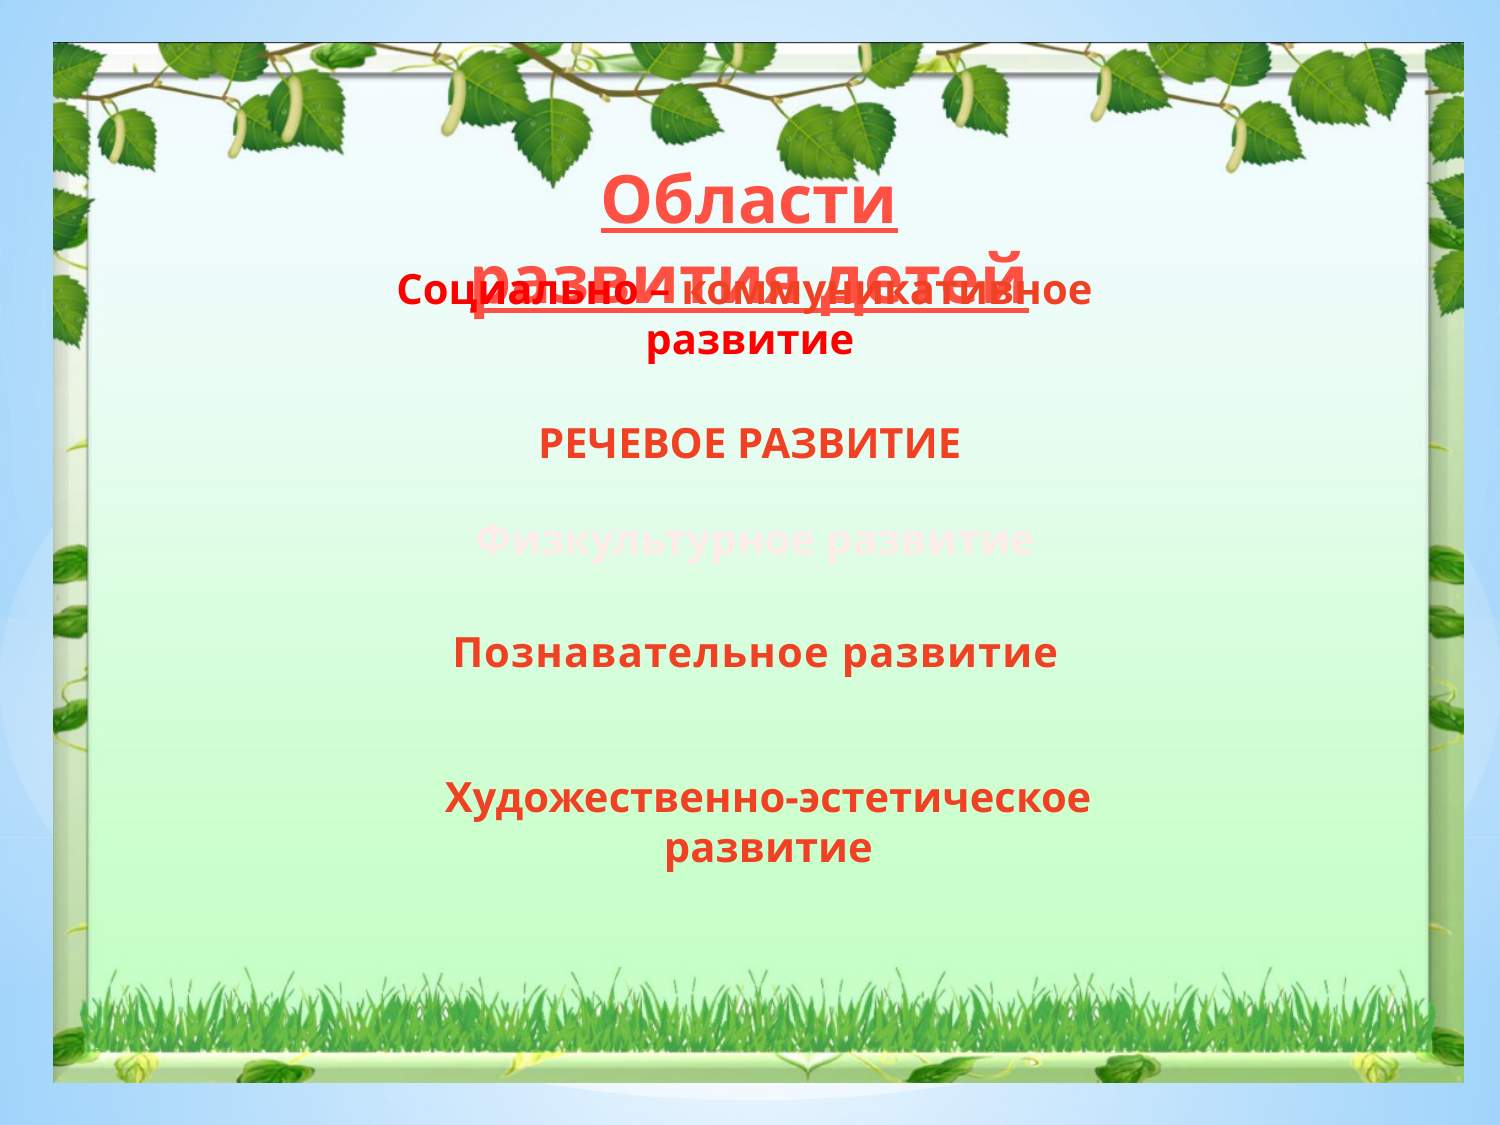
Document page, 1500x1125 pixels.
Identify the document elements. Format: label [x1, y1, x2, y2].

picture [52, 42, 1464, 1083]
